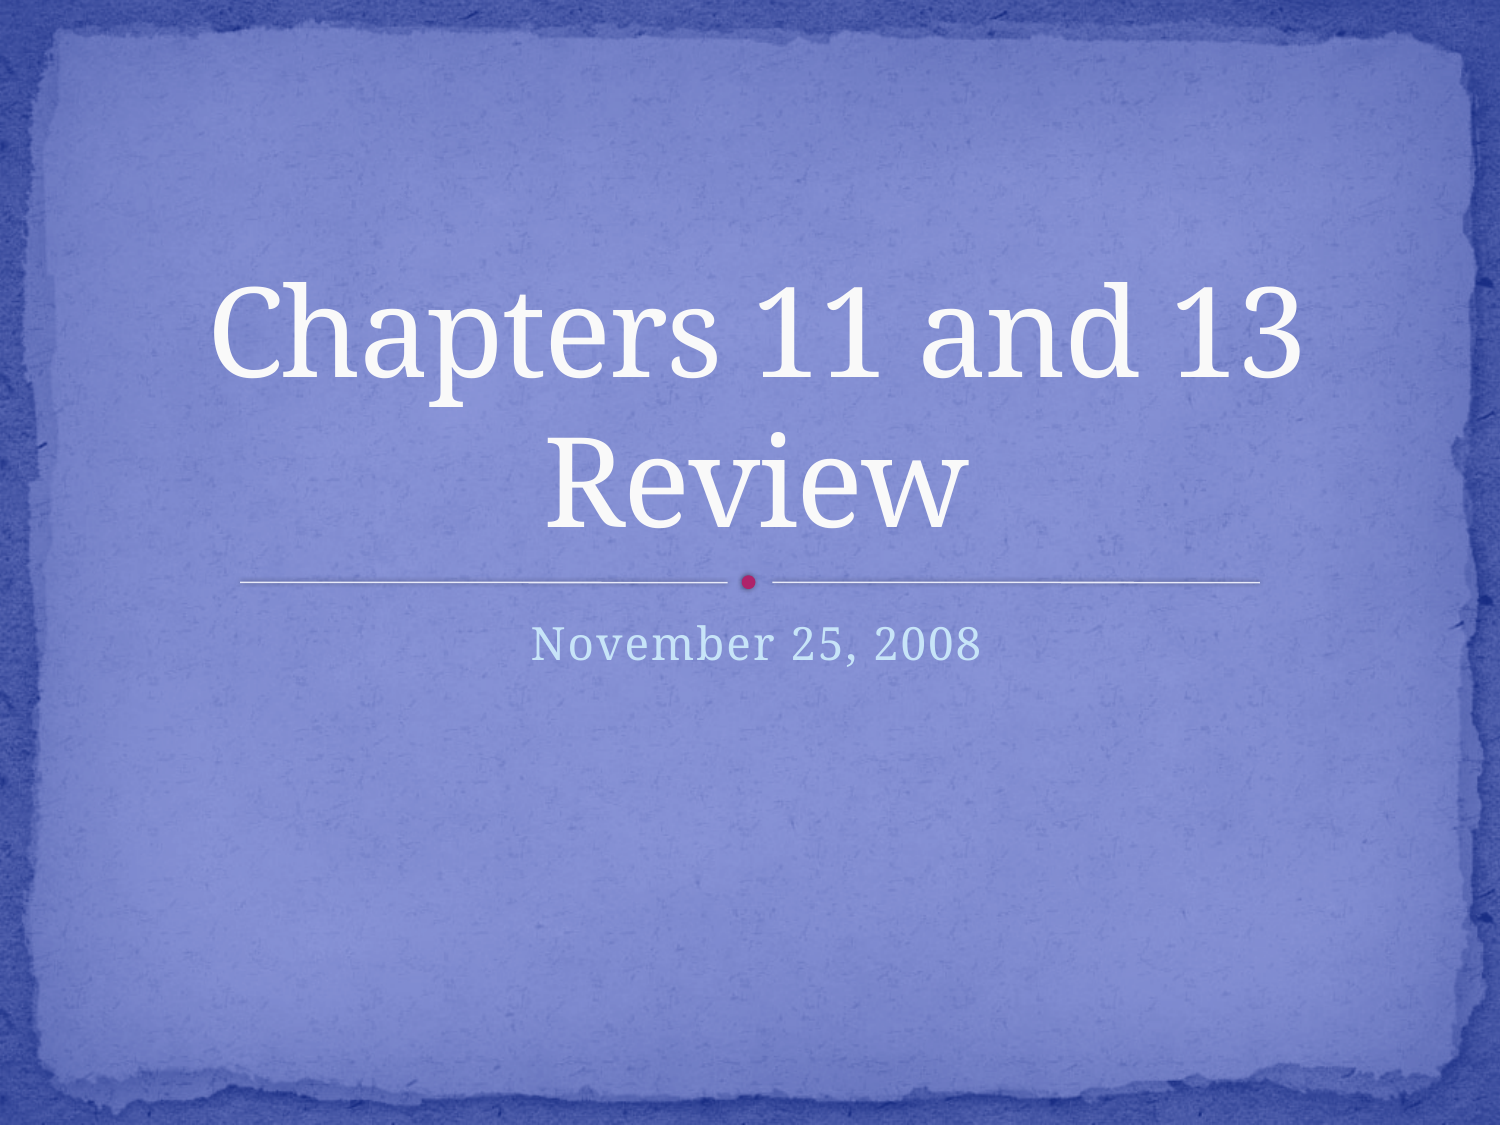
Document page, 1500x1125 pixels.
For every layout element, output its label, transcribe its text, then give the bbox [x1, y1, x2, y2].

title Chapters 11 and 13 Review [74, 235, 1438, 561]
subtitle November 25, 2008 [75, 606, 1438, 795]
